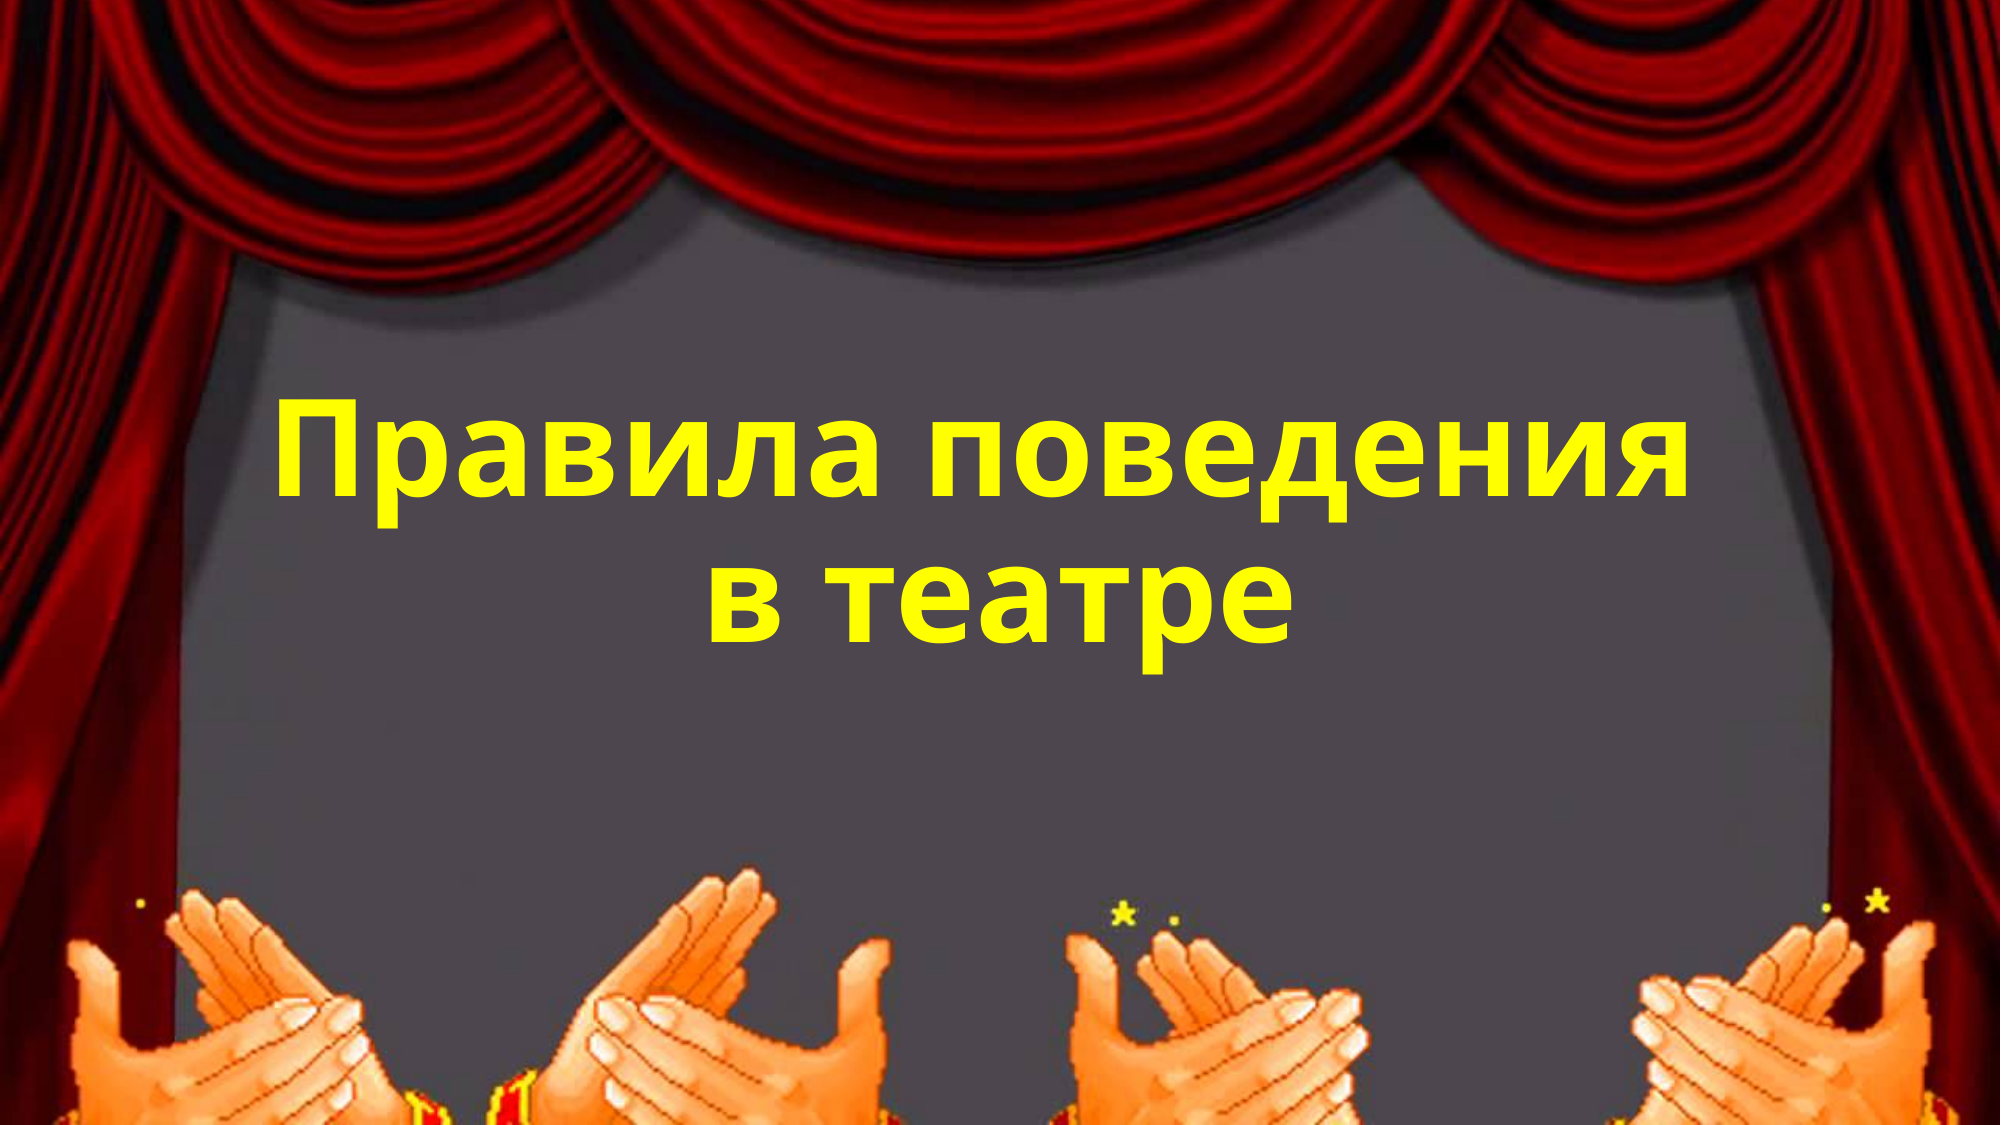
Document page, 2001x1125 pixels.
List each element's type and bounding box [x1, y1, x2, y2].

list [0, 0, 2000, 1125]
